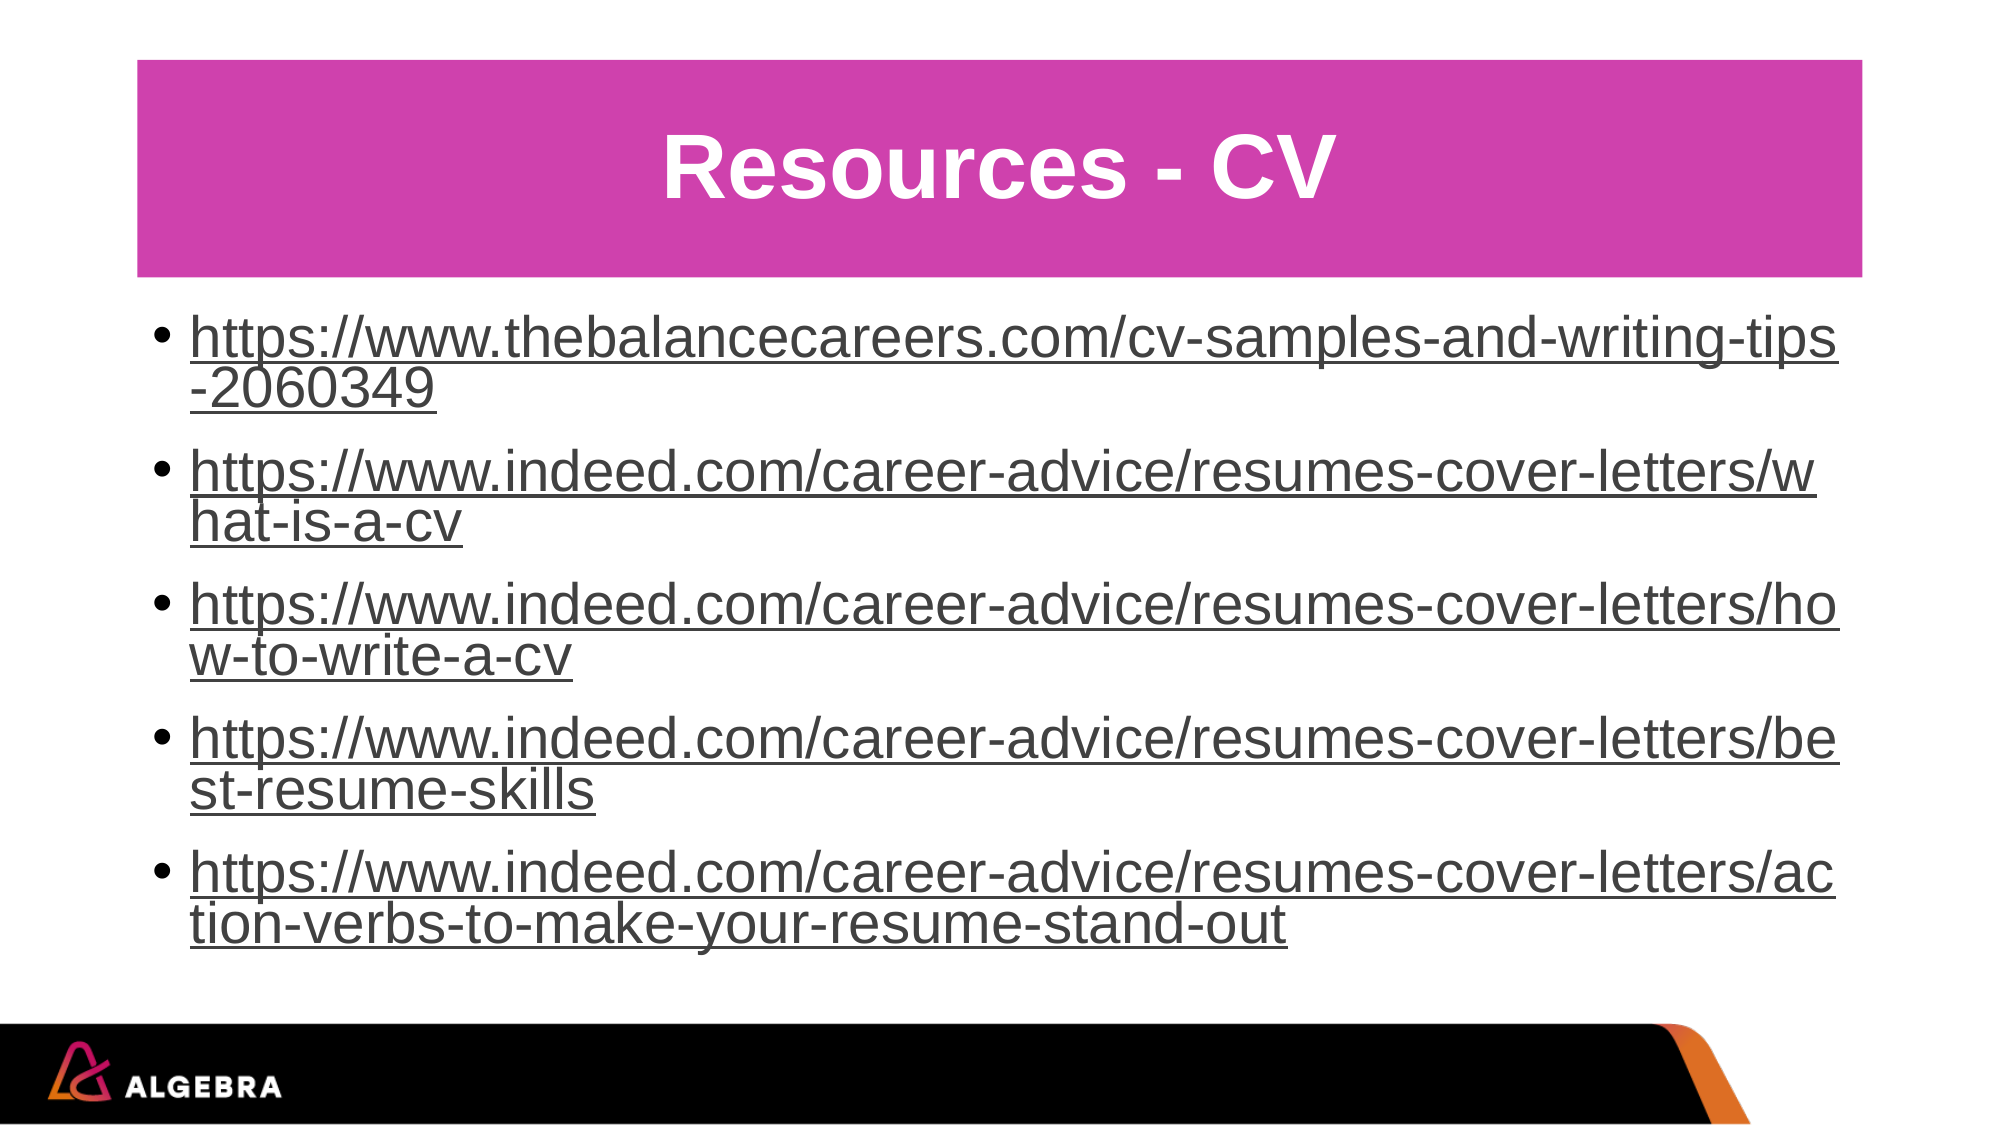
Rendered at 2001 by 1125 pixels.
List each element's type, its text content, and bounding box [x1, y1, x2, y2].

picture [0, 1023, 1958, 1125]
list https://www.thebalancecareers.com/cv-samples-and-writing-tips-2060349 https://www.indeed.com/career-advice/resumes-cover-letters/what-is-a-cv https://www.indeed.com/career-advice/resumes-cover-letters/how-to-write-a-cv https://www.indeed.com/career-advice/resumes-cover-letters/best-resume-skills https://www.indeed.com/career-advice/resumes-cover-letters/action-verbs-to-make-your-resume-stand-out [137, 299, 1863, 1014]
title Resources - CV [137, 59, 1863, 278]
